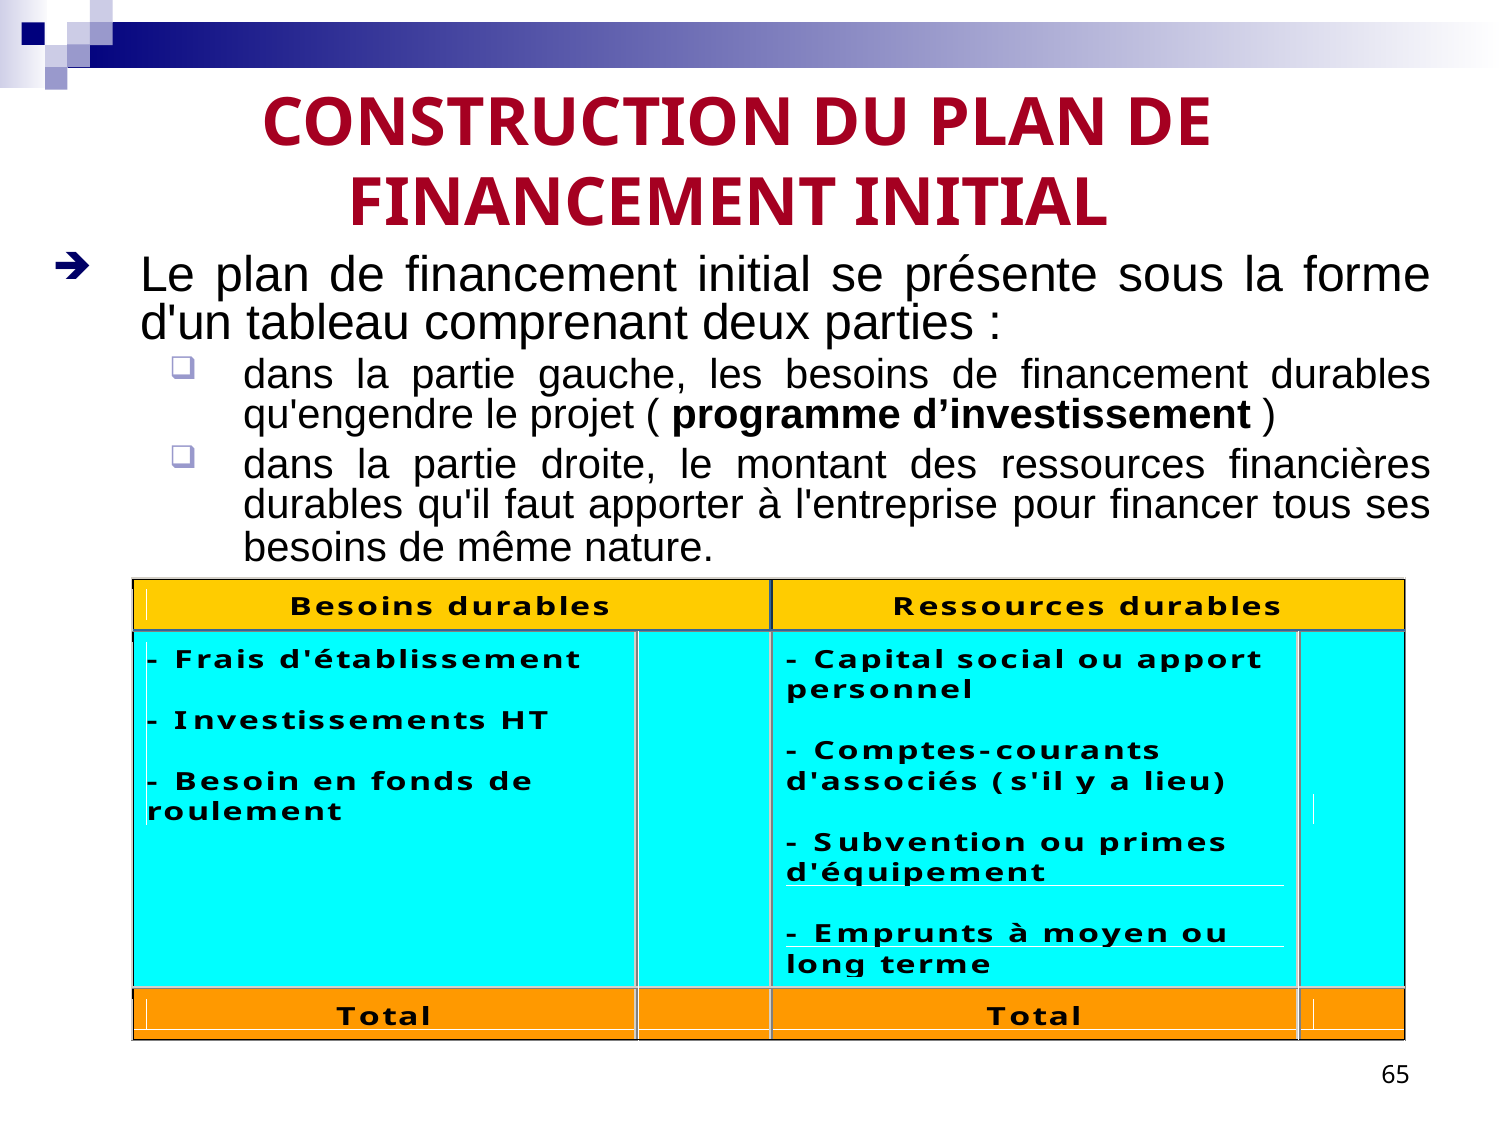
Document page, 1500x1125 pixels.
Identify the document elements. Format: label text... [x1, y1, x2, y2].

list Le plan de financement initial se présente sous la forme d'un tableau comprenant deux parties : dans la partie gauche, les besoins de financement durables qu'engendre le projet ( programme d’investissement ) dans la partie droite, le montant des ressources financières durables qu'il faut apporter à l'entreprise pour financer tous ses besoins de même nature. [37, 245, 1447, 622]
slide_number 65 [1074, 1078, 1425, 1100]
title CONSTRUCTION DU PLAN DE FINANCEMENT INITIAL [99, 97, 1375, 220]
picture [111, 576, 1425, 1071]
